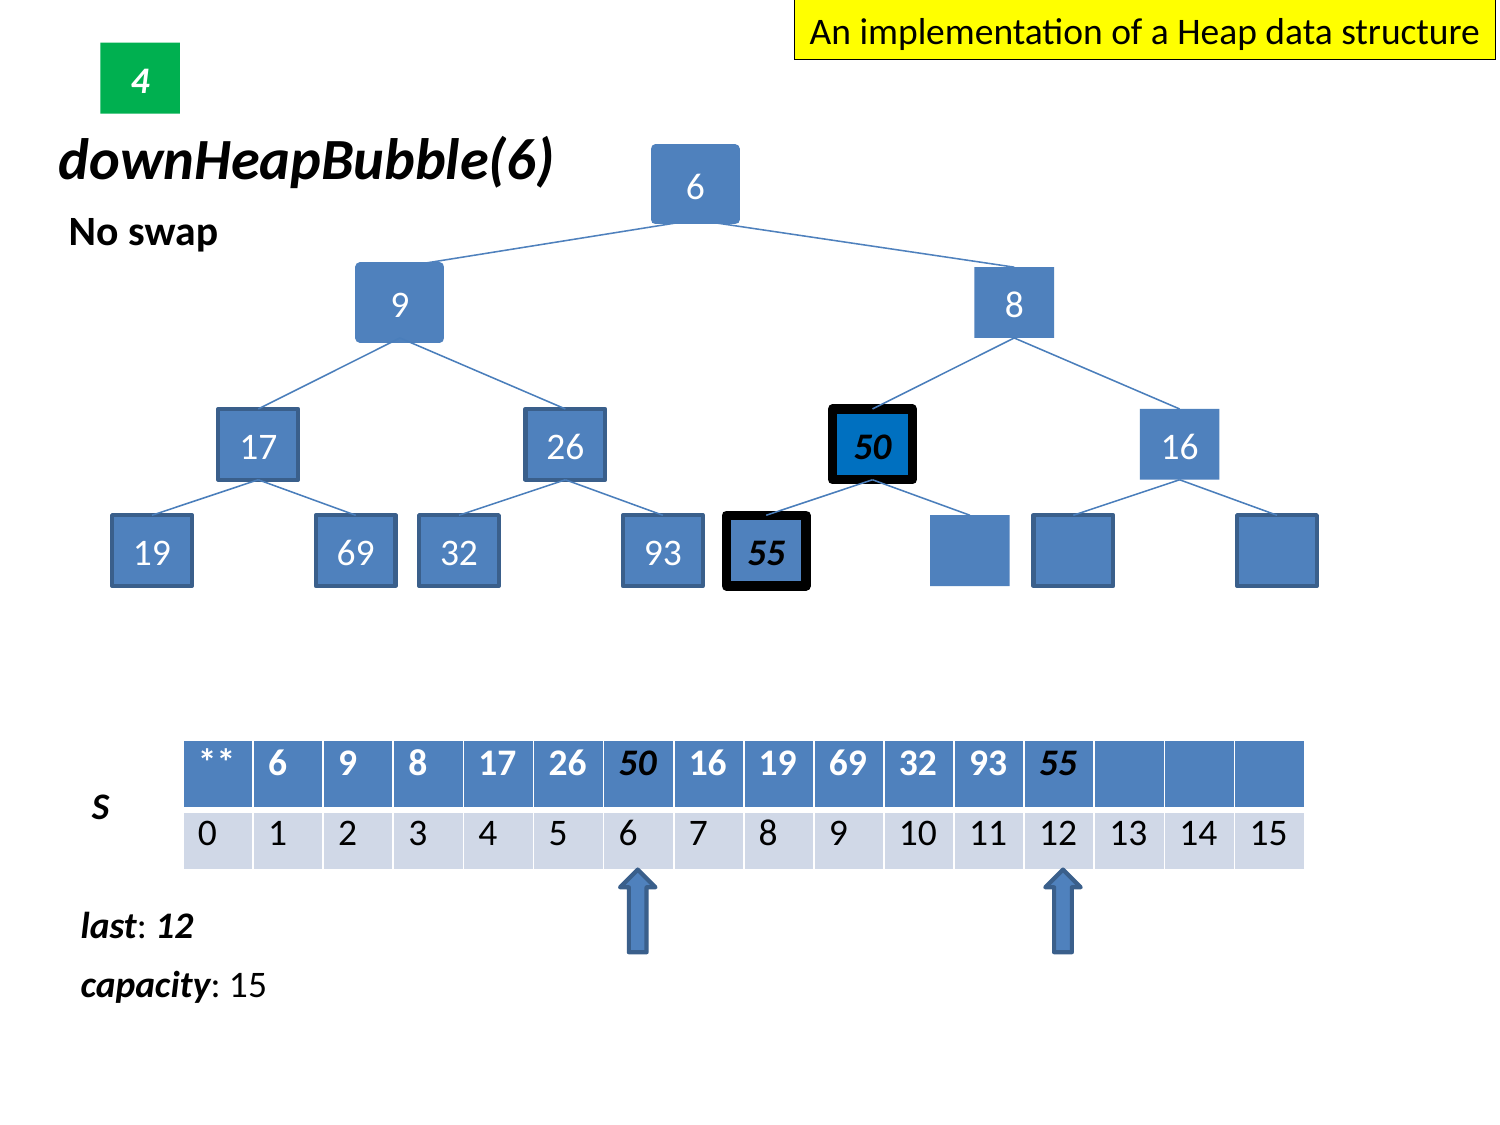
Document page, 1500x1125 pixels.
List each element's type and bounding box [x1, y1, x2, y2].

table_cell [1025, 813, 1093, 869]
table_header [534, 741, 603, 807]
table_cell [955, 813, 1023, 869]
table_cell [394, 813, 463, 869]
table_cell [1235, 813, 1304, 869]
table_cell [254, 813, 322, 869]
text_box [44, 41, 1318, 587]
table_header [885, 741, 953, 807]
table_header [815, 741, 883, 807]
table_header [394, 741, 463, 807]
text_box [618, 867, 658, 955]
table_cell [675, 813, 743, 869]
table_cell [1095, 813, 1164, 869]
table_header [464, 741, 533, 807]
text_box [794, 0, 1496, 60]
table_cell [885, 813, 953, 869]
table_cell [184, 813, 252, 869]
table_header [604, 741, 673, 807]
table_header [1095, 741, 1164, 807]
table_header [184, 741, 252, 807]
table_cell [464, 813, 533, 869]
table_header [1025, 741, 1093, 807]
table_header [675, 741, 743, 807]
table_header [745, 741, 813, 807]
table_header [1165, 741, 1234, 807]
table_cell [745, 813, 813, 869]
table_header [955, 741, 1023, 807]
table_header [1235, 741, 1304, 807]
table_cell [815, 813, 883, 869]
text_box [77, 775, 125, 835]
table_cell [534, 813, 603, 869]
table_header [254, 741, 322, 807]
table_cell [1165, 813, 1234, 869]
table_cell [604, 813, 673, 869]
text_box [65, 893, 283, 1012]
table_cell [324, 813, 392, 869]
table_header [324, 741, 392, 807]
text_box [1043, 867, 1083, 955]
